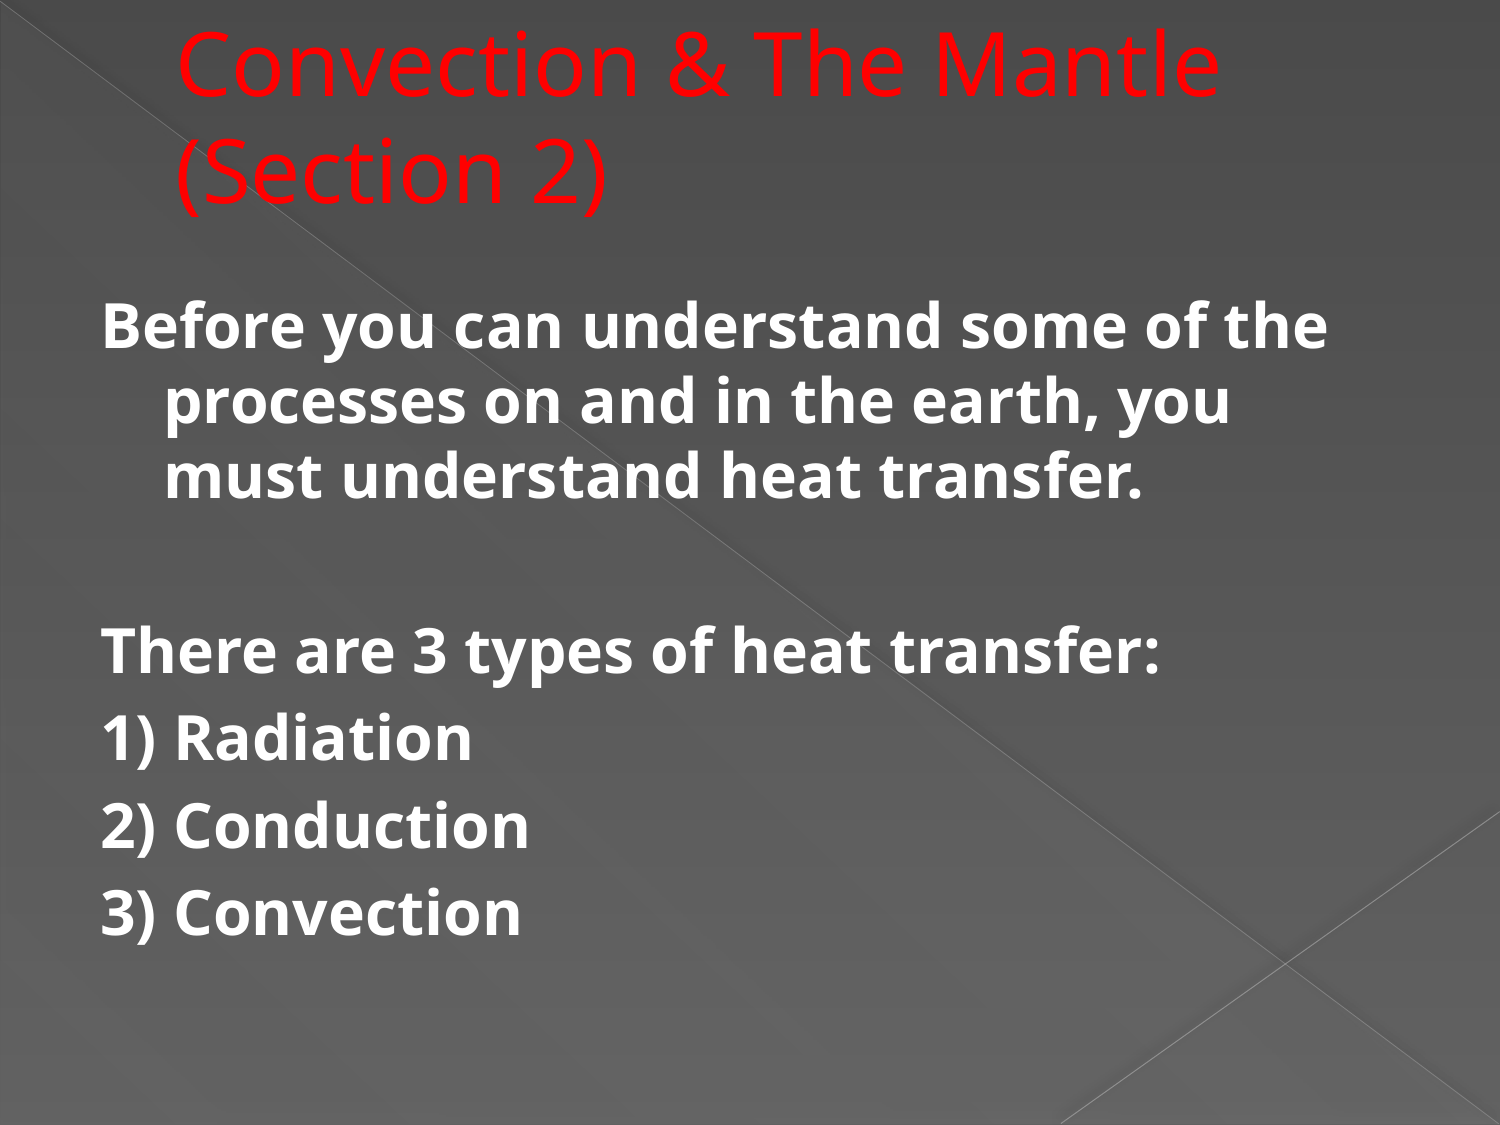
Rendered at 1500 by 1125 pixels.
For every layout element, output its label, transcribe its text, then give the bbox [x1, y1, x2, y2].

title Convection & The Mantle (Section 2) [75, 0, 1425, 230]
list Before you can understand some of the processes on and in the earth, you must understand heat transfer. There are 3 types of heat transfer: 1) Radiation 2) Conduction 3) Convection [75, 278, 1425, 1125]
